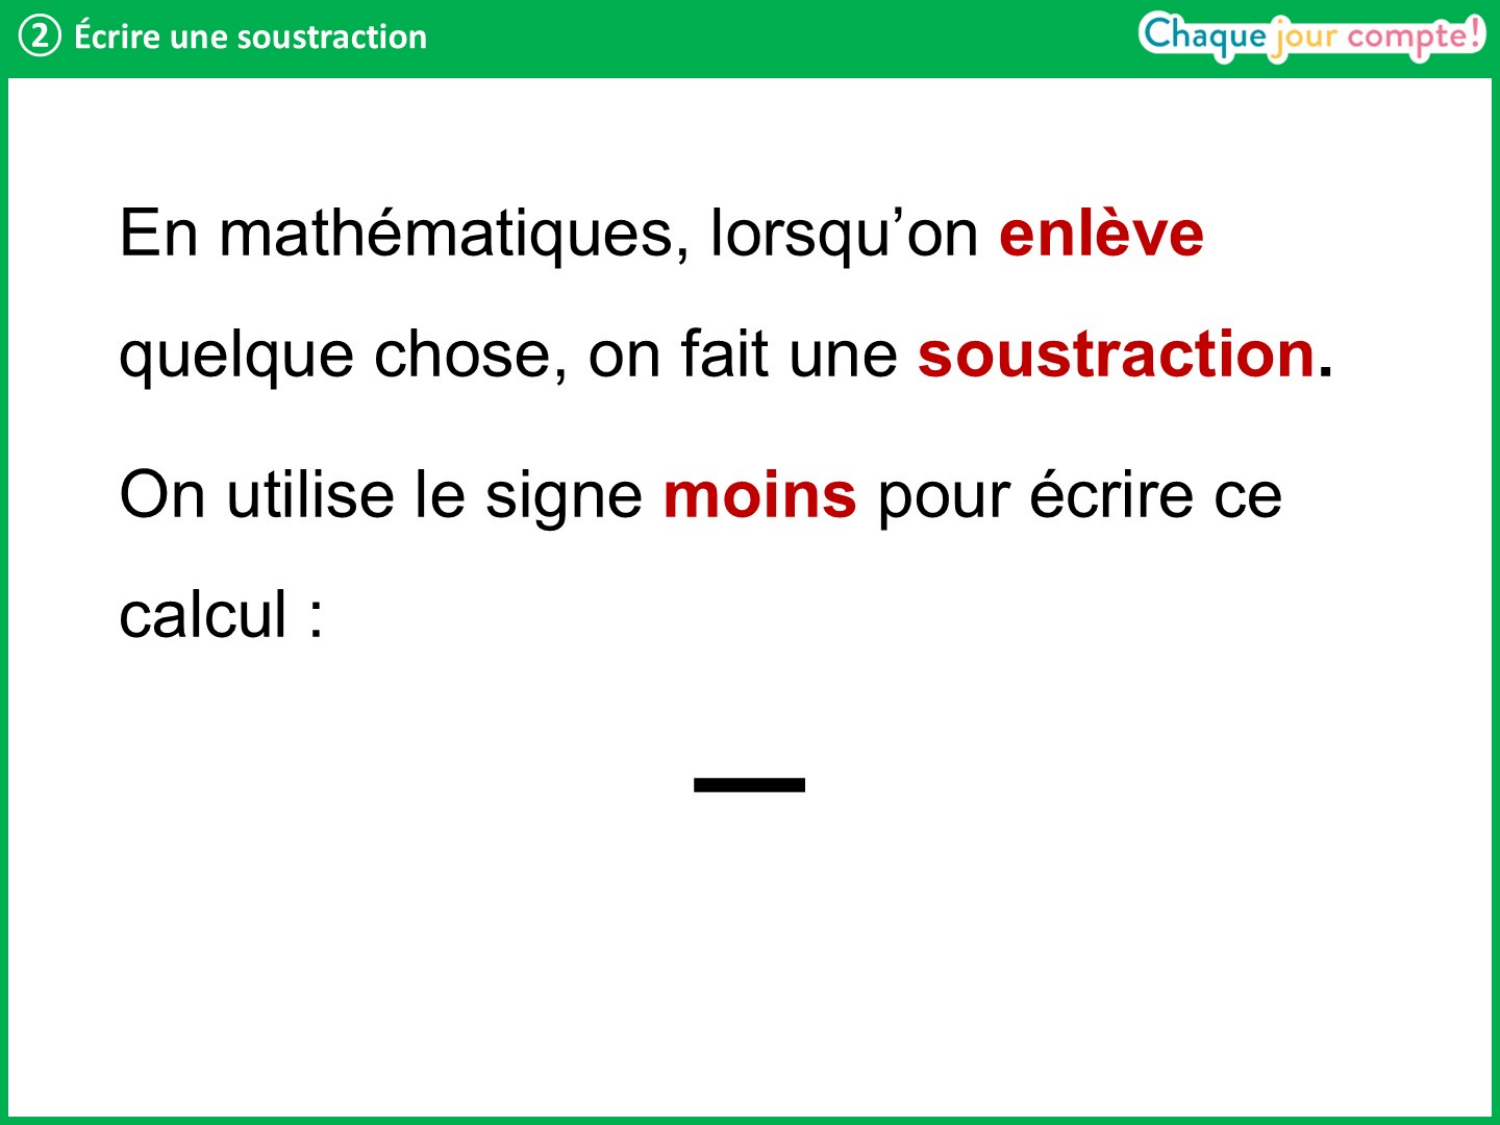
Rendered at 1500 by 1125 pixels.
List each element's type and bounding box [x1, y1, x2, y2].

list [0, 0, 1500, 1125]
